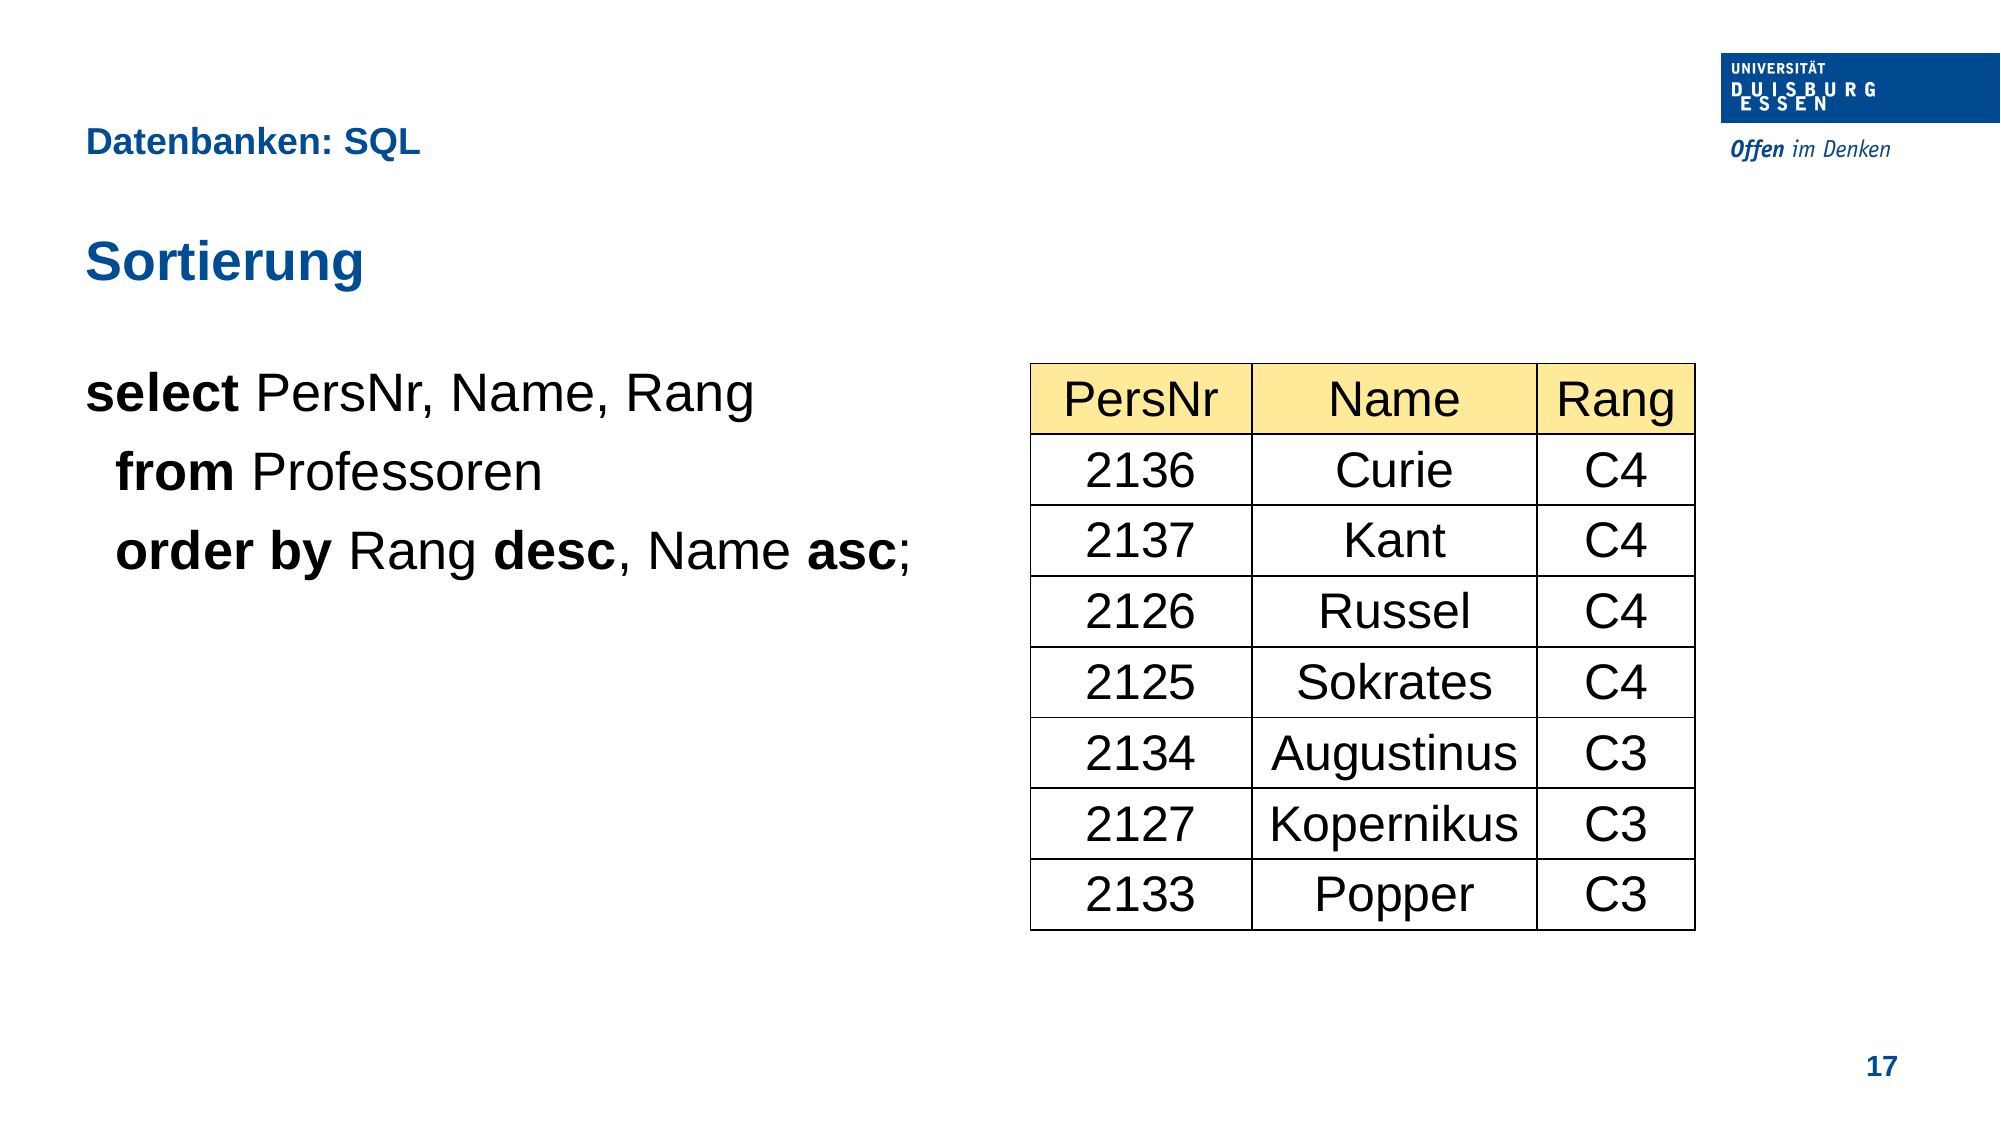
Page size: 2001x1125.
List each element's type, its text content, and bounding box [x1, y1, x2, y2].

table_cell Popper [1253, 860, 1536, 929]
slide_number 17 [1677, 1039, 1914, 1081]
table_cell 2126 [1031, 577, 1251, 646]
table_cell 2136 [1031, 435, 1251, 504]
list select PersNr, Name, Rang from Professoren order by Rang desc, Name asc; [85, 356, 1915, 1009]
list Sortierung [85, 225, 1696, 301]
table_header Rang [1538, 364, 1694, 433]
table_cell Russel [1253, 577, 1536, 646]
table_cell C4 [1538, 435, 1694, 504]
table_cell C4 [1538, 506, 1694, 575]
table_header Name [1253, 364, 1536, 433]
table_cell Kant [1253, 506, 1536, 575]
table_cell 2125 [1031, 648, 1251, 717]
table_cell 2133 [1031, 860, 1251, 929]
table_cell C3 [1538, 860, 1694, 929]
table_cell Curie [1253, 435, 1536, 504]
table_cell 2137 [1031, 506, 1251, 575]
table_cell C3 [1538, 789, 1694, 858]
table_cell C4 [1538, 648, 1694, 717]
picture [1721, 53, 2000, 162]
table_header PersNr [1031, 364, 1251, 433]
list Datenbanken: SQL [85, 121, 1696, 163]
table_cell 2134 [1031, 718, 1251, 787]
table_cell Sokrates [1253, 648, 1536, 717]
table_cell C3 [1538, 718, 1694, 787]
table_cell C4 [1538, 577, 1694, 646]
table_cell Augustinus [1253, 718, 1536, 787]
table_cell 2127 [1031, 789, 1251, 858]
table_cell Kopernikus [1253, 789, 1536, 858]
